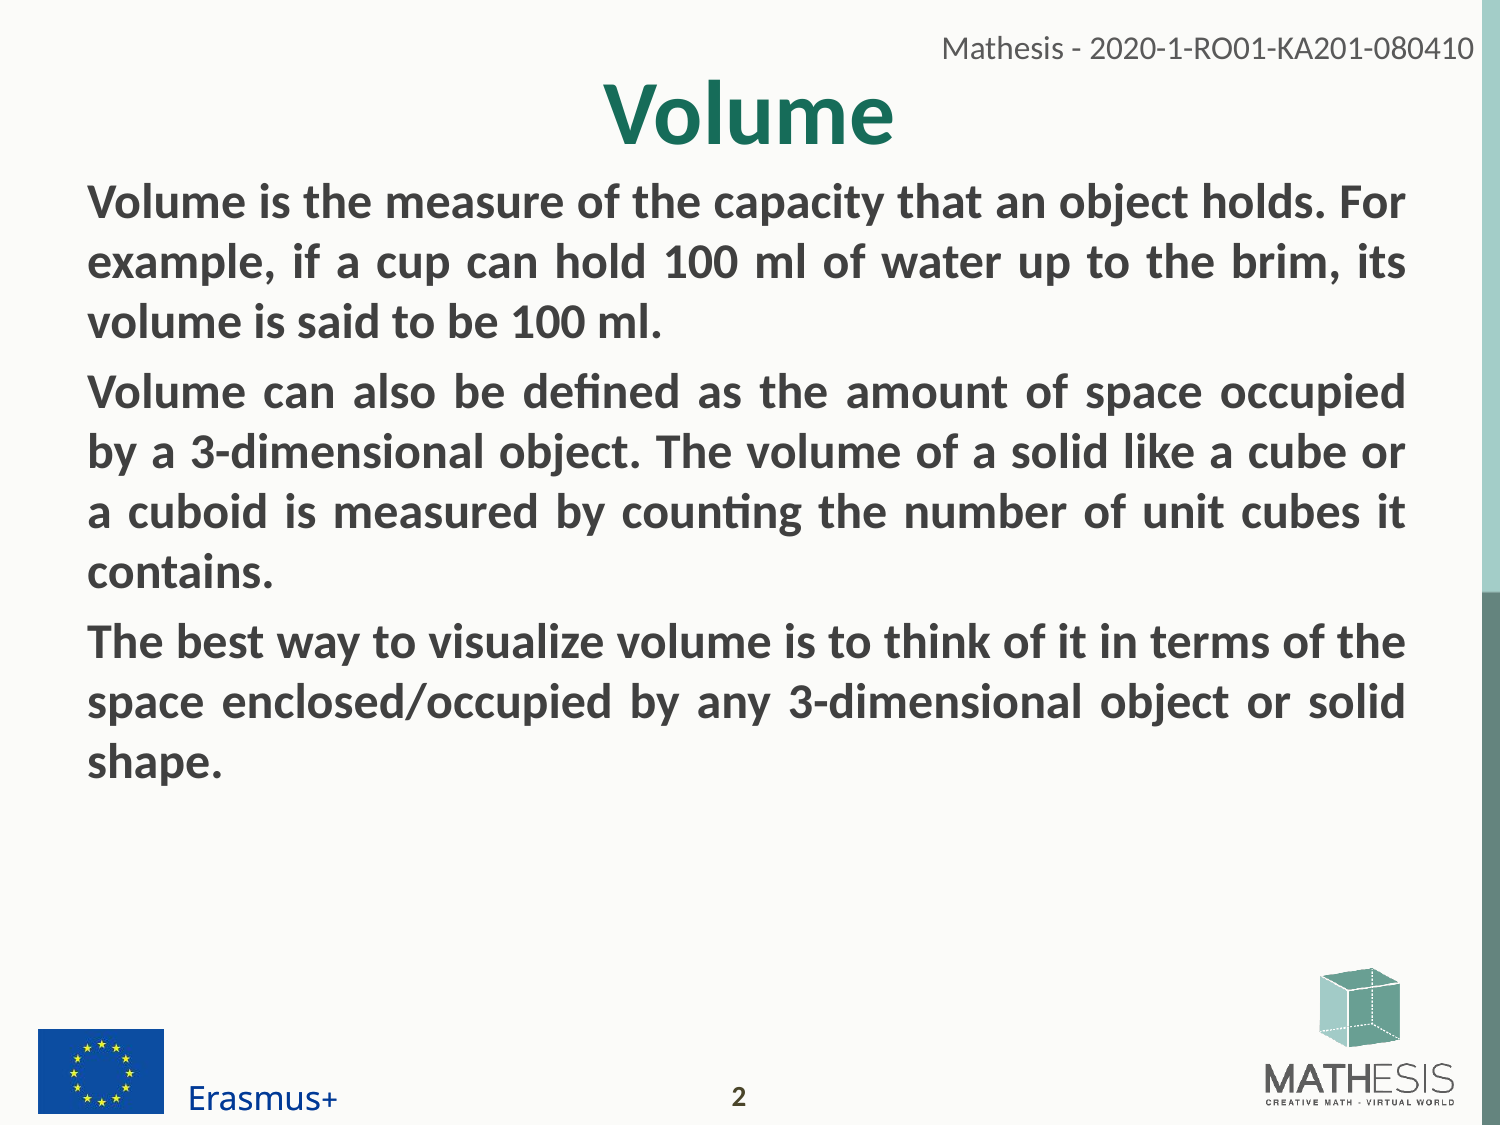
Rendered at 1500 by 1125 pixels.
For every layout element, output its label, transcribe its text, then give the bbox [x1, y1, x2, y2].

picture [38, 1029, 164, 1114]
list Volume is the measure of the capacity that an object holds. For example, if a cup can hold 100 ml of water up to the brim, its volume is said to be 100 ml. Volume can also be defined as the amount of space occupied by a 3-dimensional object. The volume of a solid like a cube or a cuboid is measured by counting the number of unit cubes it contains. The best way to visualize volume is to think of it in terms of the space enclosed/occupied by any 3-dimensional object or solid shape. [72, 160, 1423, 1071]
title Volume [75, 45, 1425, 233]
